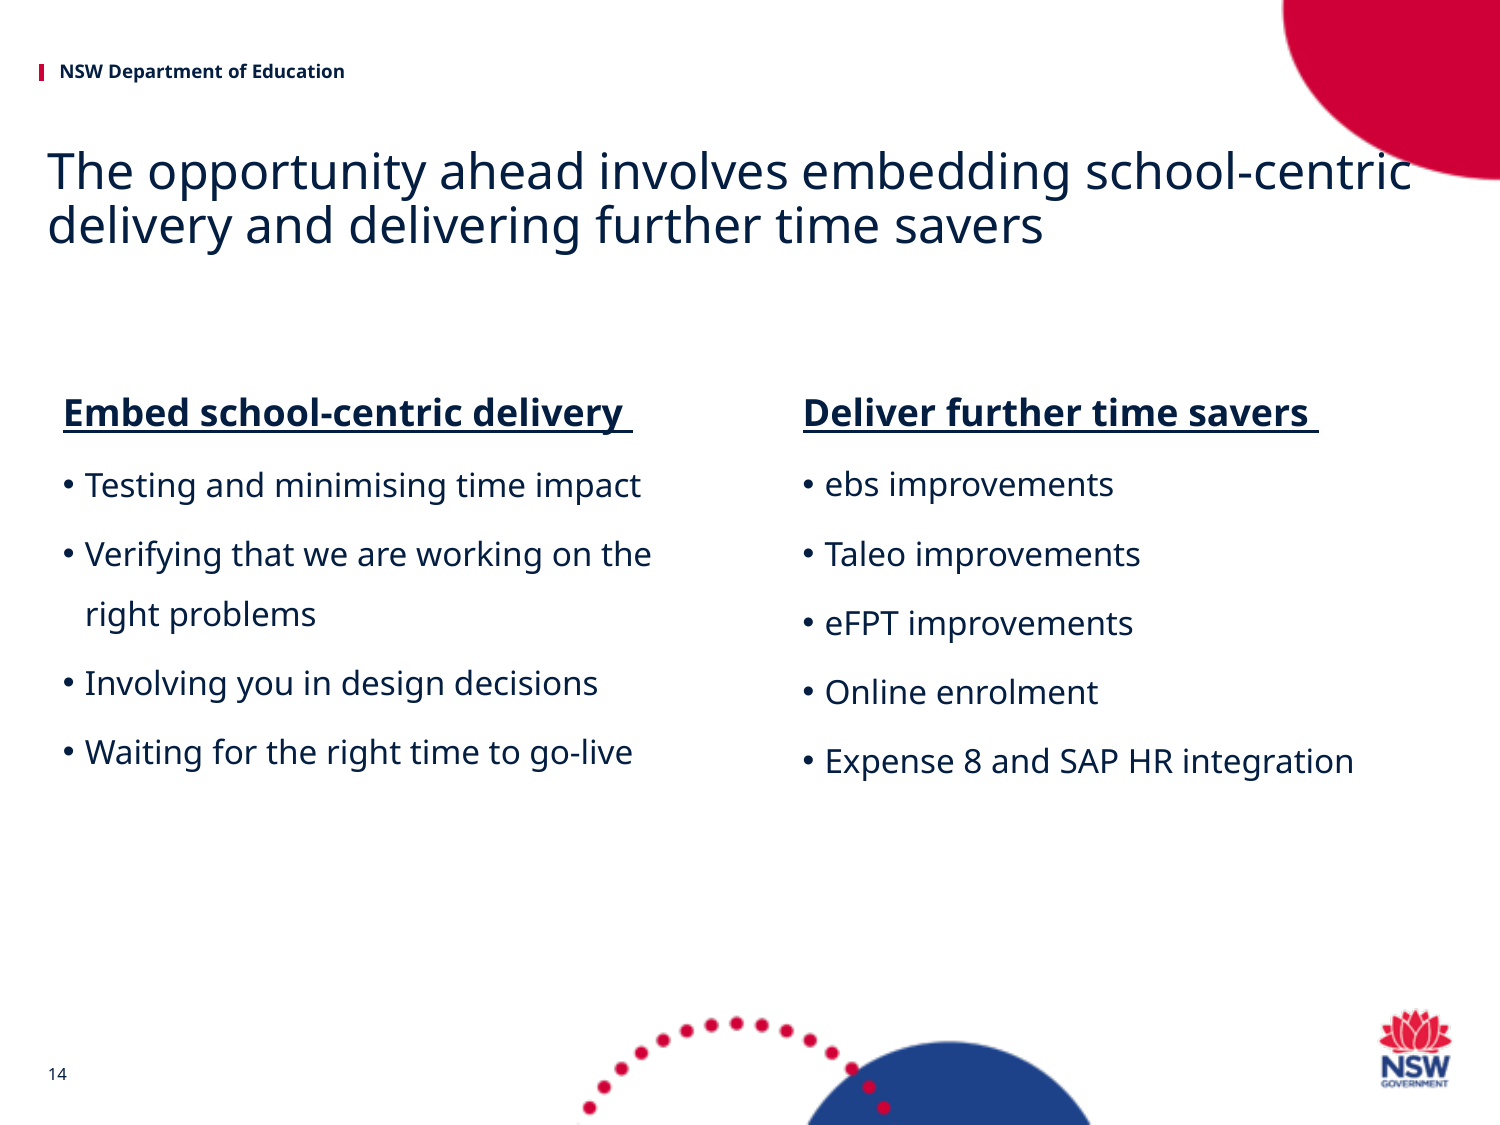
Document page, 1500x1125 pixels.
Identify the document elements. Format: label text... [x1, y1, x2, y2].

footer 14 [47, 1026, 99, 1087]
title The opportunity ahead involves embedding school-centric delivery and delivering further time savers [47, 154, 1463, 246]
picture [0, 0, 1500, 1125]
list Embed school-centric delivery Testing and minimising time impact Verifying that we are working on the right problems Involving you in design decisions Waiting for the right time to go-live [47, 359, 724, 1027]
text_box Deliver further time savers ebs improvements Taleo improvements eFPT improvements Online enrolment Expense 8 and SAP HR integration [787, 359, 1464, 1027]
